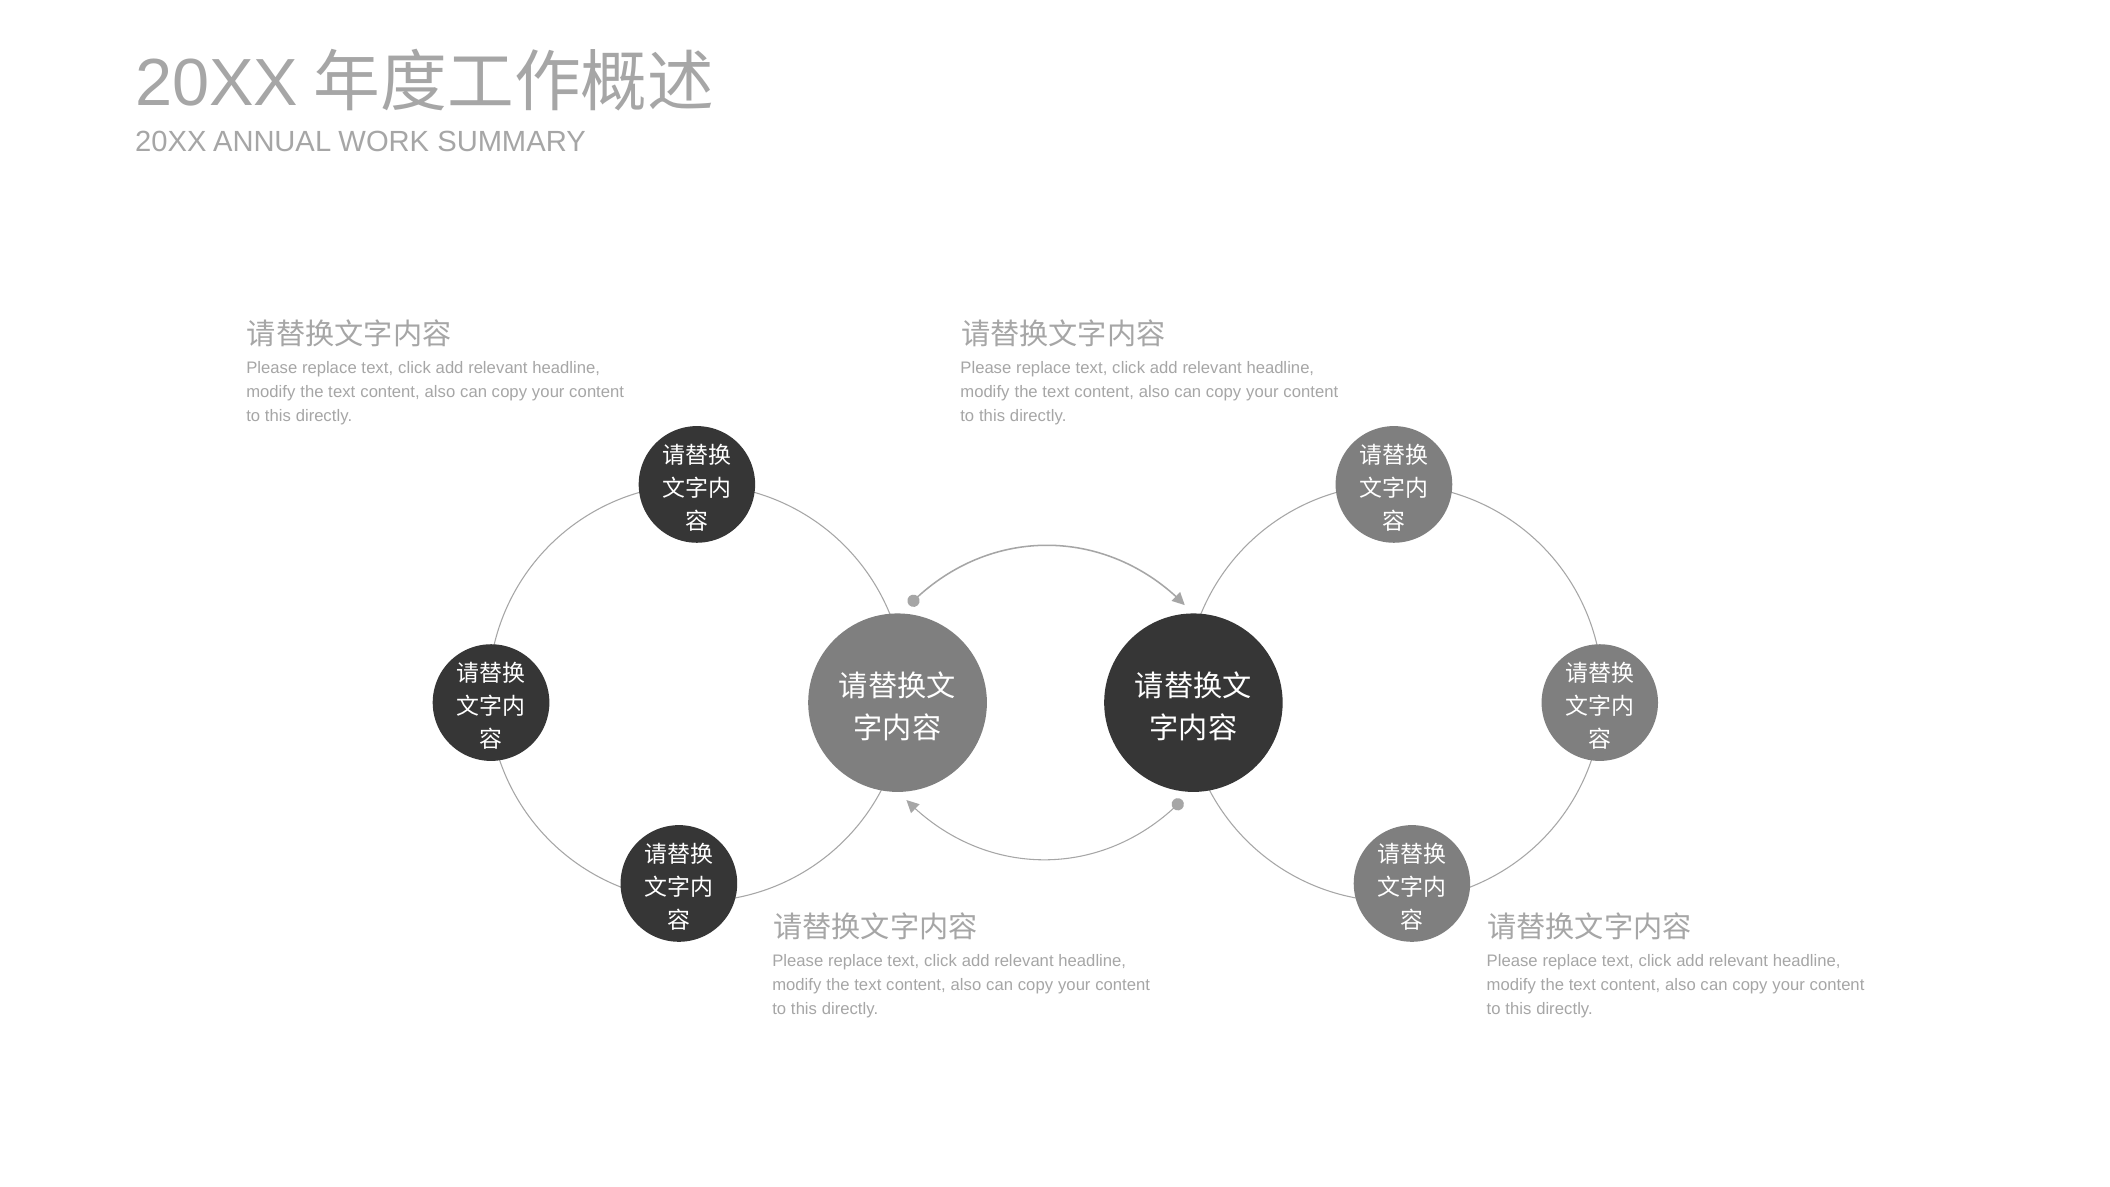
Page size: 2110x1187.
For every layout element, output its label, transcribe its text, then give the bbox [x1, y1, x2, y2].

text_box 请替换文字内容 [1353, 825, 1471, 942]
text_box 请替换文字内容 [961, 308, 1167, 351]
text_box 20XX年度工作概述 [135, 38, 783, 119]
text_box 请替换文字内容 [1335, 426, 1453, 543]
text_box 请替换文字内容 [432, 644, 550, 761]
text_box 请替换文字内容 [1541, 644, 1659, 761]
text_box 请替换文字内容 [808, 613, 987, 792]
text_box 请替换文字内容 [773, 901, 978, 944]
text_box 请替换文字内容 [638, 426, 756, 543]
text_box 20XX ANNUAL WORK SUMMARY [135, 122, 596, 158]
text_box 请替换文字内容 [1487, 901, 1693, 944]
text_box Please replace text, click add relevant headline, modify the text content, also can copy your content to this directly. [246, 353, 634, 425]
text_box [1201, 492, 1597, 898]
text_box 请替换文字内容 [620, 825, 738, 942]
text_box 请替换文字内容 [246, 308, 452, 351]
text_box [906, 666, 1184, 860]
text_box Please replace text, click add relevant headline, modify the text content, also can copy your content to this directly. [960, 353, 1348, 425]
text_box [907, 545, 1185, 705]
text_box [494, 492, 890, 898]
text_box Please replace text, click add relevant headline, modify the text content, also can copy your content to this directly. [1486, 945, 1874, 1018]
text_box 请替换文字内容 [1104, 613, 1283, 792]
text_box Please replace text, click add relevant headline, modify the text content, also can copy your content to this directly. [772, 945, 1160, 1018]
